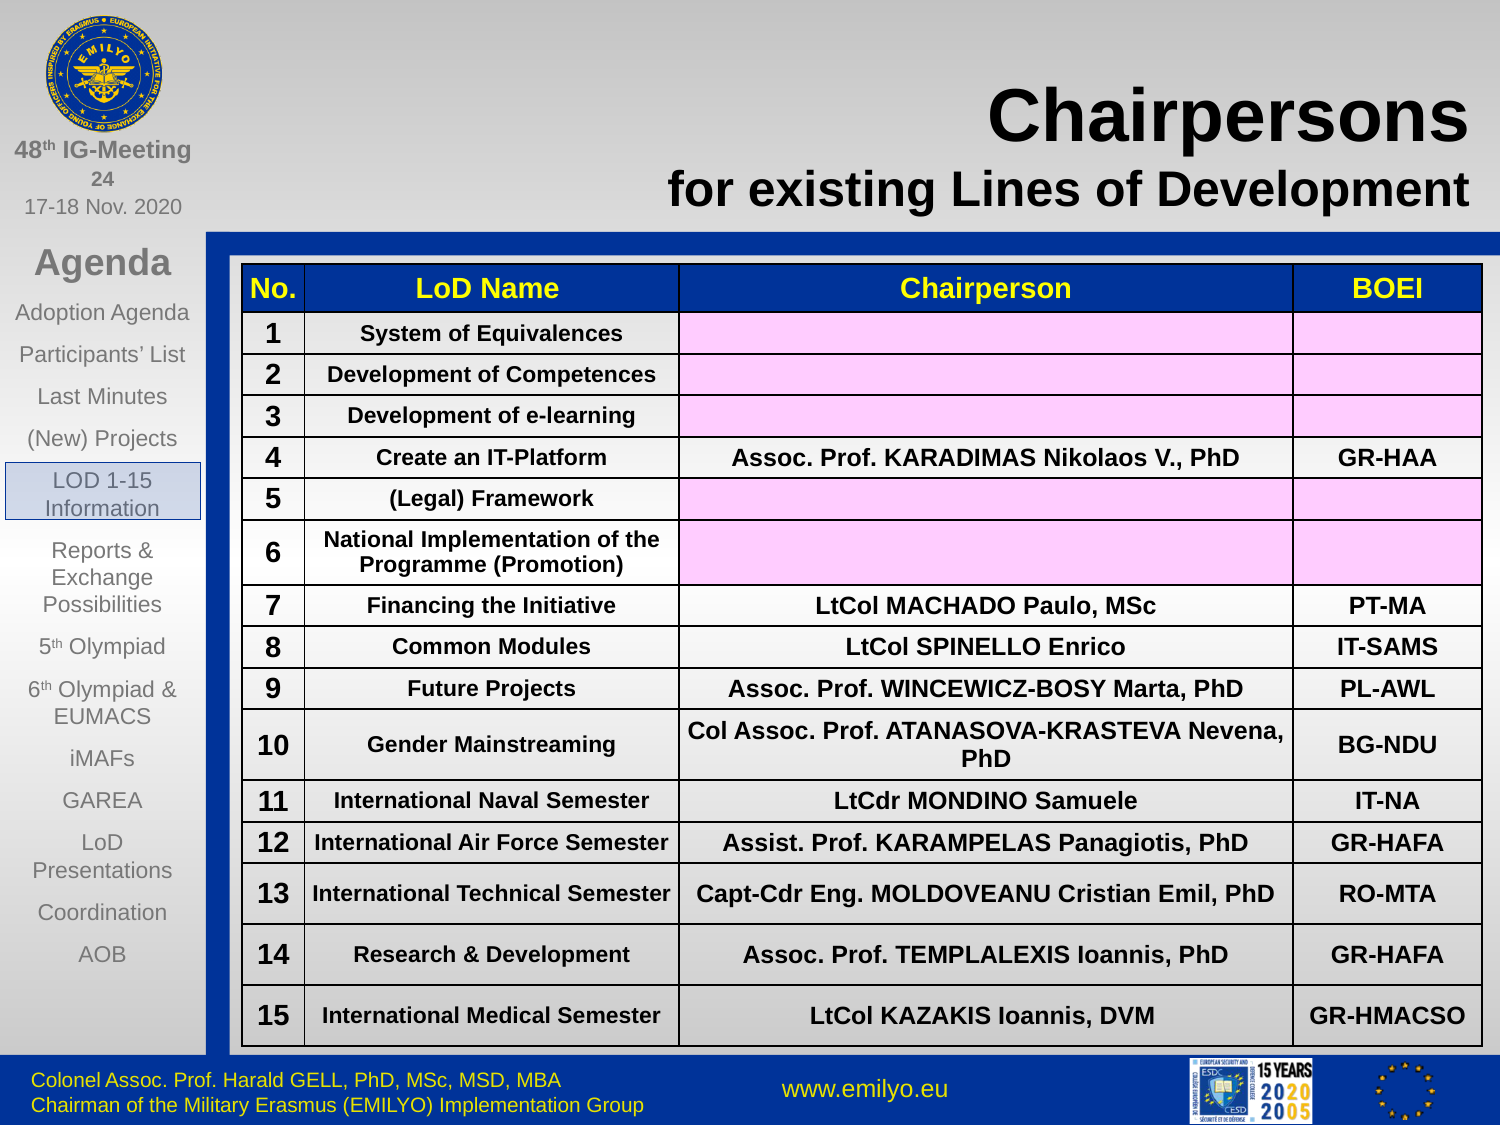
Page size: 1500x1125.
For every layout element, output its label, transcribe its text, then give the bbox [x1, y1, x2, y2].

table_cell Assist. Prof. KARAMPELAS Panagiotis, PhD [680, 823, 1292, 862]
title Chairpersons for existing Lines of Development [207, 28, 1471, 217]
table_cell Assoc. Prof. KARADIMAS Nikolaos V., PhD [680, 438, 1292, 477]
table_cell LtCol KAZAKIS Ioannis, DVM [680, 986, 1292, 1045]
table_cell IT-SAMS [1294, 627, 1481, 667]
table_cell Create an IT-Platform [305, 438, 678, 477]
table_cell Future Projects [305, 669, 678, 708]
table_cell 9 [243, 669, 304, 708]
table_cell 14 [243, 925, 304, 984]
table_cell Research & Development [305, 925, 678, 984]
table_cell International Air Force Semester [305, 823, 678, 862]
table_cell [1294, 396, 1481, 436]
table_cell GR-HAFA [1294, 823, 1481, 862]
table_cell PL-AWL [1294, 669, 1481, 708]
picture [1189, 1058, 1313, 1124]
table_cell Development of Competences [305, 355, 678, 394]
table_cell [680, 521, 1292, 584]
table_cell 13 [243, 864, 304, 923]
table_cell GR-HAFA [1294, 925, 1481, 984]
table_cell International Technical Semester [305, 864, 678, 923]
table_cell BG-NDU [1294, 710, 1481, 779]
table_cell 8 [243, 627, 304, 667]
picture [45, 14, 163, 133]
table_cell RO-MTA [1294, 864, 1481, 923]
table_cell [680, 313, 1292, 353]
table_cell 4 [243, 438, 304, 477]
table_cell International Naval Semester [305, 781, 678, 821]
table_cell National Implementation of the Programme (Promotion) [305, 521, 678, 584]
table_cell Common Modules [305, 627, 678, 667]
table_cell 7 [243, 586, 304, 625]
table_cell [1294, 355, 1481, 394]
table_cell (Legal) Framework [305, 479, 678, 519]
table_cell GR-HAA [1294, 438, 1481, 477]
table_cell Gender Mainstreaming [305, 710, 678, 779]
table_cell Development of e-learning [305, 396, 678, 436]
table_cell 15 [243, 986, 304, 1045]
table_cell LtCdr MONDINO Samuele [680, 781, 1292, 821]
table_cell 2 [243, 355, 304, 394]
table_cell [1294, 313, 1481, 353]
table_cell Assoc. Prof. TEMPLALEXIS Ioannis, PhD [680, 925, 1292, 984]
table_cell [1294, 479, 1481, 519]
picture [1374, 1060, 1435, 1120]
table_header BOEI [1294, 265, 1481, 311]
table_cell Capt-Cdr Eng. MOLDOVEANU Cristian Emil, PhD [680, 864, 1292, 923]
table_cell 6 [243, 521, 304, 584]
table_cell [680, 355, 1292, 394]
table_cell [680, 396, 1292, 436]
table_cell Col Assoc. Prof. ATANASOVA-KRASTEVA Nevena, PhD [680, 710, 1292, 779]
table_cell LtCol SPINELLO Enrico [680, 627, 1292, 667]
table_header Chairperson [680, 265, 1292, 311]
table_cell GR-HMACSO [1294, 986, 1481, 1045]
table_header No. [243, 265, 304, 311]
table_cell 1 [243, 313, 304, 353]
table_cell International Medical Semester [305, 986, 678, 1045]
table_cell LtCol MACHADO Paulo, MSc [680, 586, 1292, 625]
table_cell [680, 479, 1292, 519]
table_cell 5 [243, 479, 304, 519]
table_cell PT-MA [1294, 586, 1481, 625]
table_cell System of Equivalences [305, 313, 678, 353]
text_box [5, 462, 201, 520]
table_cell Assoc. Prof. WINCEWICZ-BOSY Marta, PhD [680, 669, 1292, 708]
table_cell IT-NA [1294, 781, 1481, 821]
table_cell 11 [243, 781, 304, 821]
table_cell 10 [243, 710, 304, 779]
table_cell [1294, 521, 1481, 584]
table_cell Financing the Initiative [305, 586, 678, 625]
table_cell 12 [243, 823, 304, 862]
table_header LoD Name [305, 265, 678, 311]
table_cell 3 [243, 396, 304, 436]
